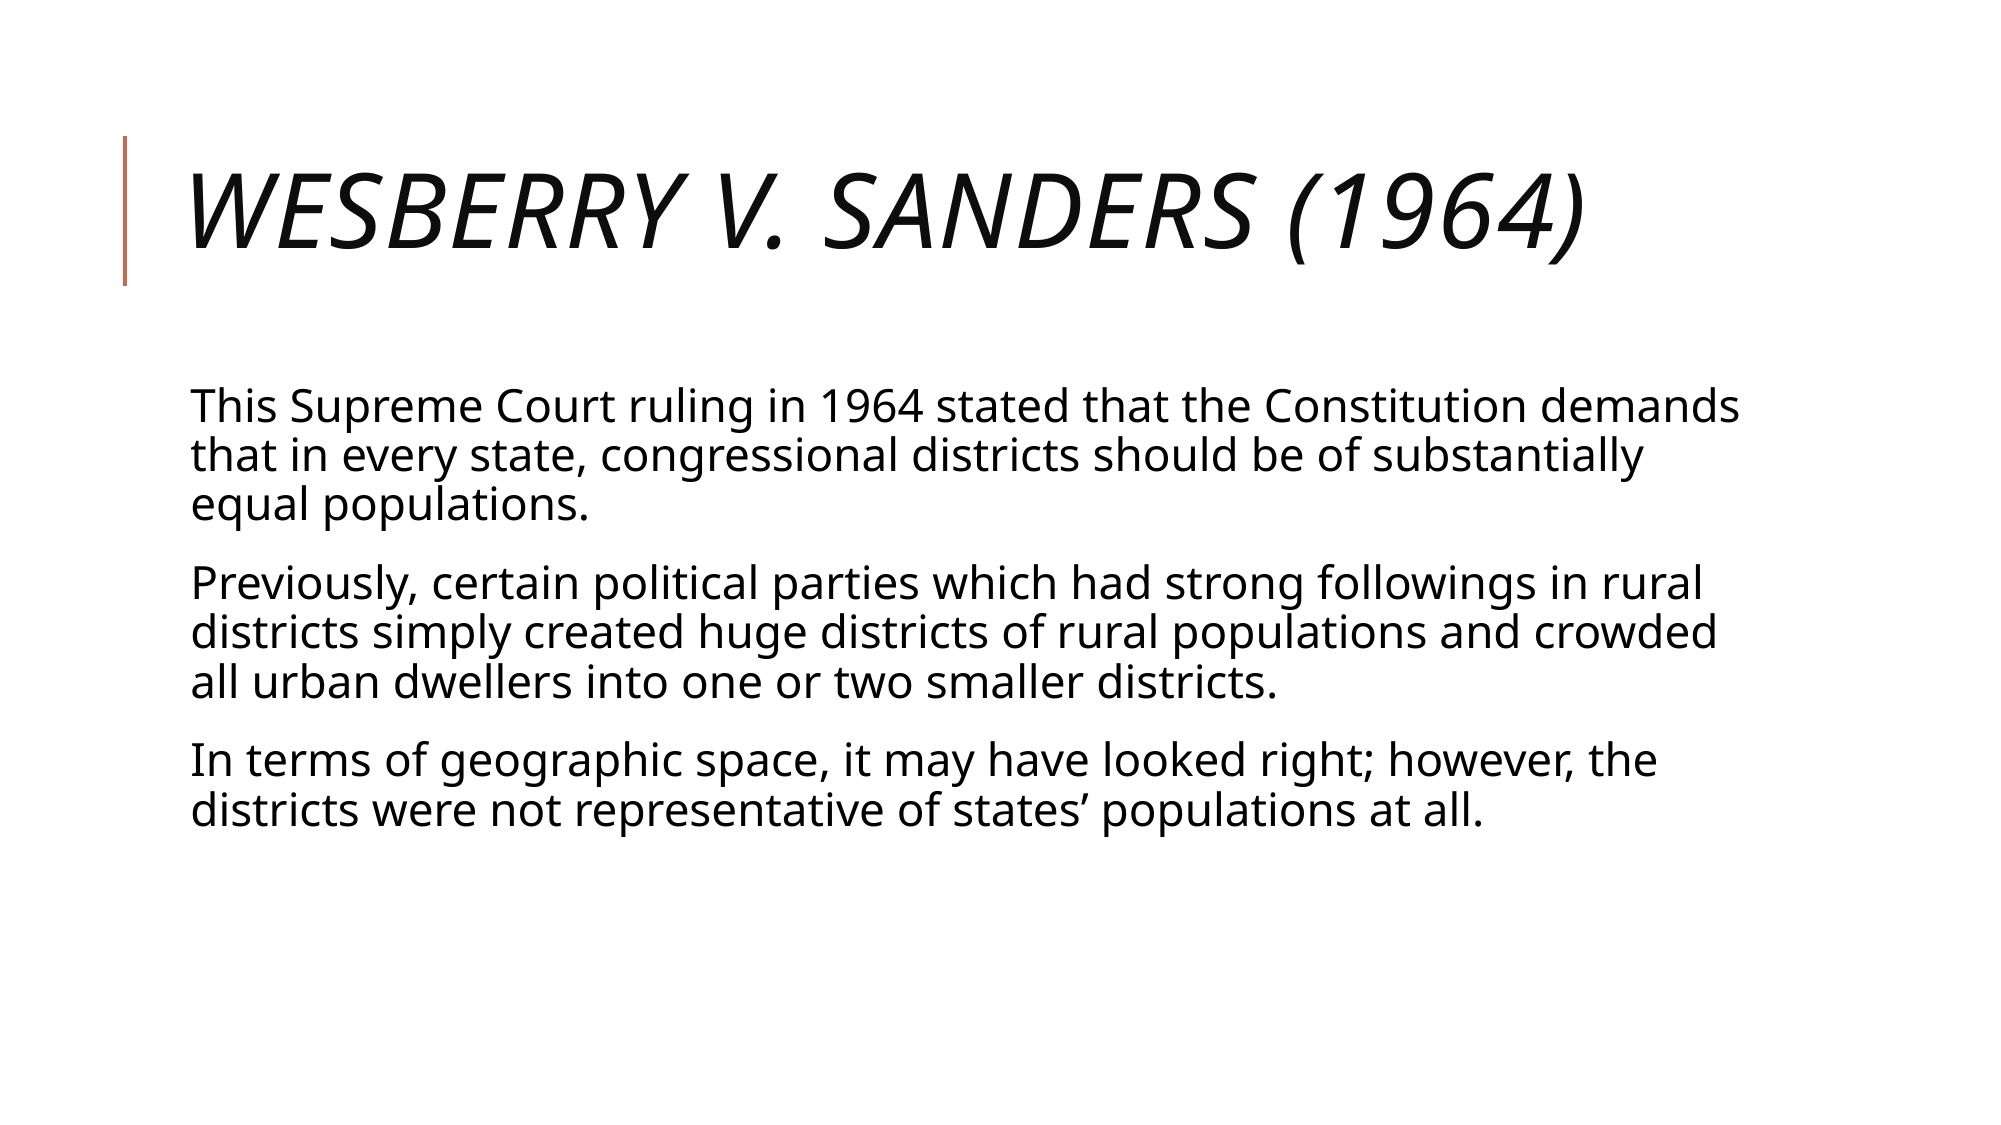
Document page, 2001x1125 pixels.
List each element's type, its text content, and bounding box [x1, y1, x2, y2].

title Wesberry V. Sanders (1964) [168, 96, 1763, 342]
list This Supreme Court ruling in 1964 stated that the Constitution demands that in every state, congressional districts should be of substantially equal populations. Previously, certain political parties which had strong followings in rural districts simply created huge districts of rural populations and crowded all urban dwellers into one or two smaller districts. In terms of geographic space, it may have looked right; however, the districts were not representative of states’ populations at all. [168, 375, 1763, 1035]
